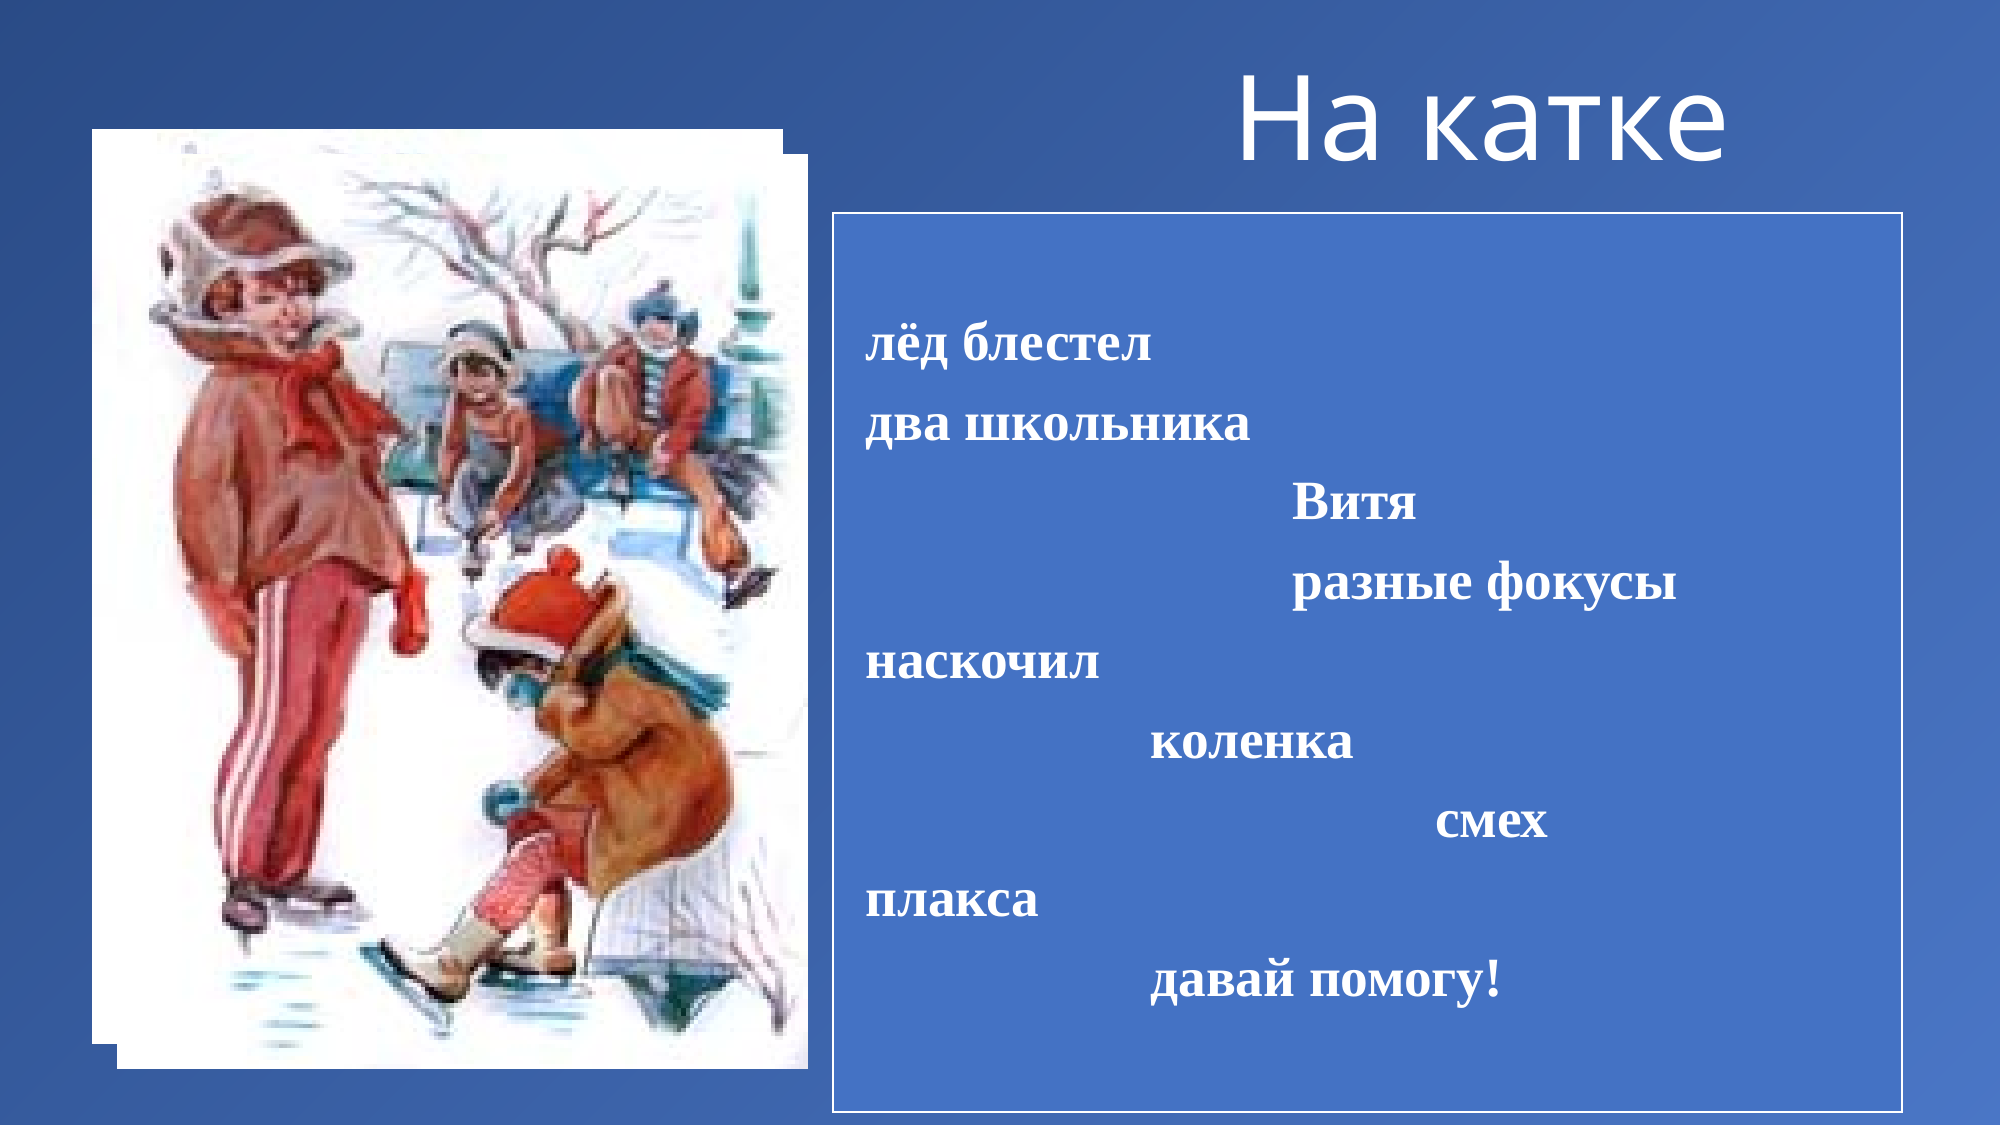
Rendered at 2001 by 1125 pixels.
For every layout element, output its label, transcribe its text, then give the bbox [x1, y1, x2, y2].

picture [92, 129, 808, 1069]
text_box [832, 212, 1903, 1113]
title На катке [1217, 13, 1863, 231]
list лёд блестел два школьника Витя разные фокусы наскочил коленка смех плакса давай помогу! [850, 305, 1863, 1020]
